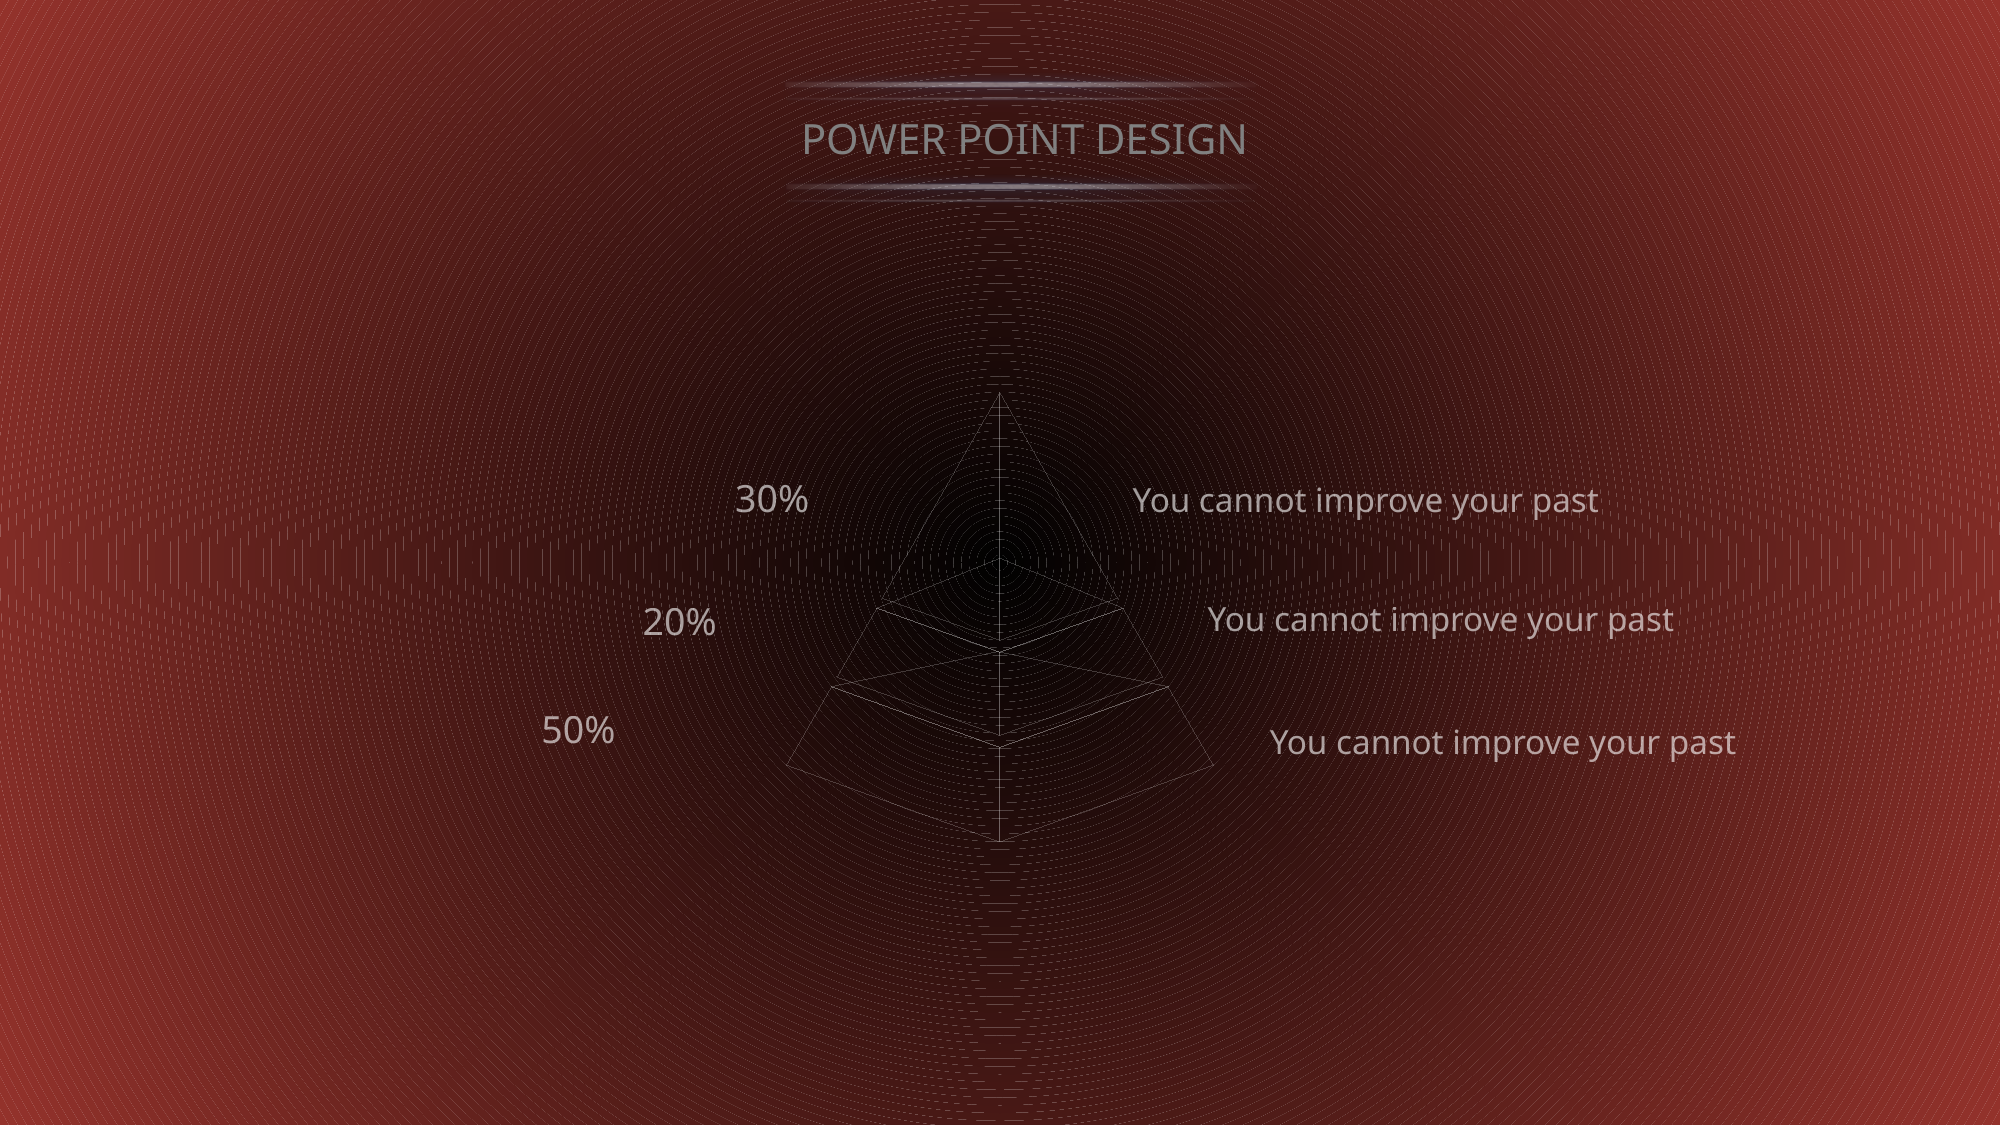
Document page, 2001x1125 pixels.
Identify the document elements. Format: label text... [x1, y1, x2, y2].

text_box You cannot improve your past [1117, 471, 1653, 527]
text_box [1000, 392, 1118, 641]
text_box [876, 602, 1123, 651]
text_box [882, 392, 1000, 641]
text_box 30% [720, 467, 857, 527]
text_box [1000, 686, 1214, 842]
text_box You cannot improve your past [1255, 713, 1790, 769]
text_box POWER POINT DESIGN [786, 105, 1327, 171]
text_box [833, 682, 1166, 746]
picture [747, 65, 1292, 131]
text_box [1000, 608, 1163, 736]
text_box You cannot improve your past [1192, 591, 1763, 646]
text_box [786, 686, 1000, 842]
text_box 50% [526, 699, 663, 759]
picture [748, 167, 1293, 234]
text_box 20% [627, 590, 764, 651]
text_box [836, 608, 1000, 736]
